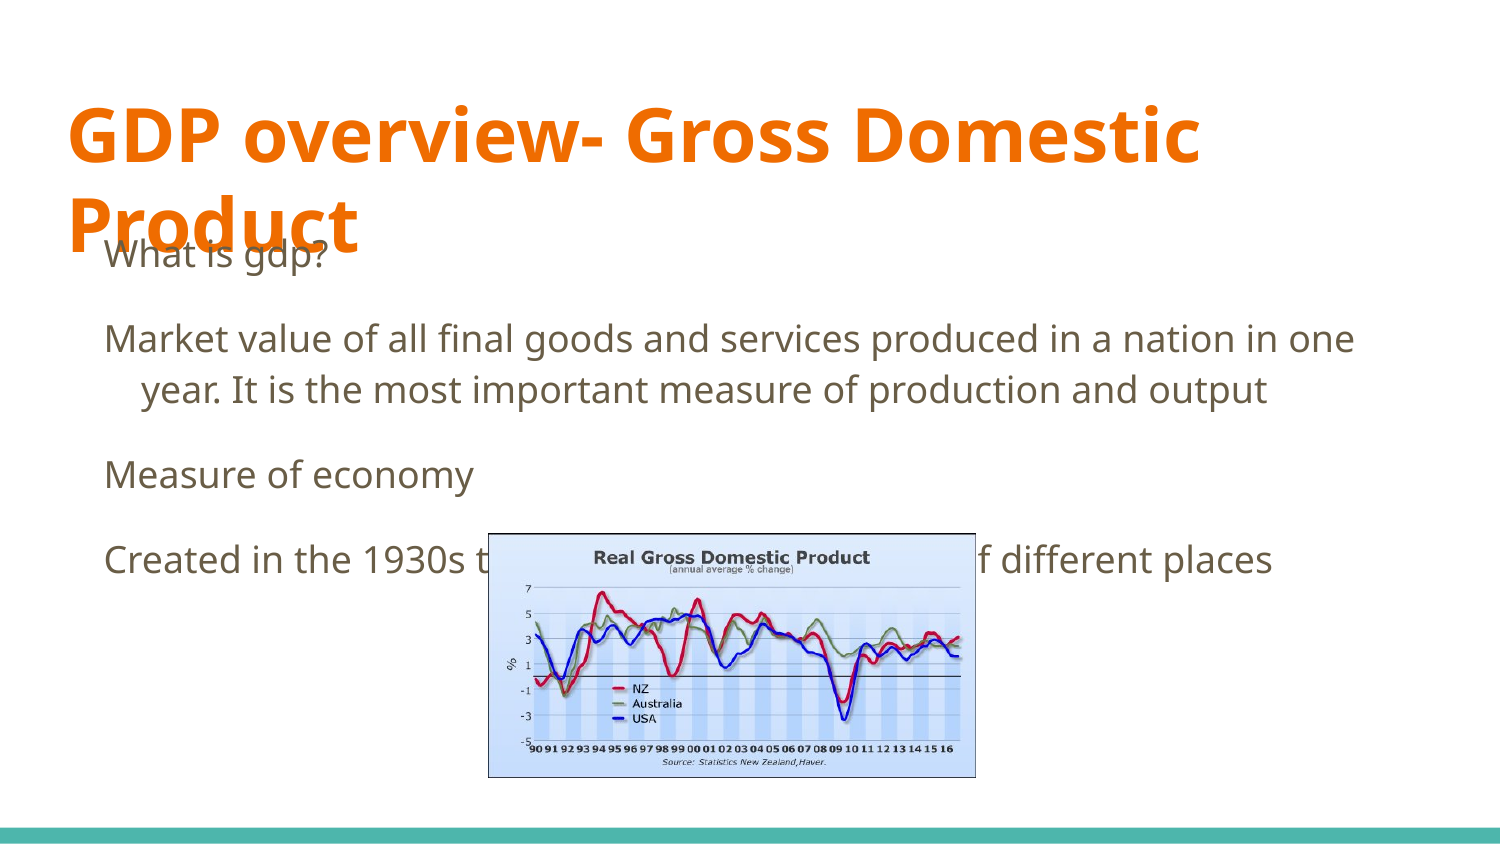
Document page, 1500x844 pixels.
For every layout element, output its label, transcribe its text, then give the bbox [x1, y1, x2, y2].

list What is gdp? Market value of all final goods and services produced in a nation in one year. It is the most important measure of production and output Measure of economy Created in the 1930s to measure the economies of different places [51, 207, 1449, 750]
title GDP overview- Gross Domestic Product [51, 72, 1449, 189]
picture [488, 533, 977, 778]
